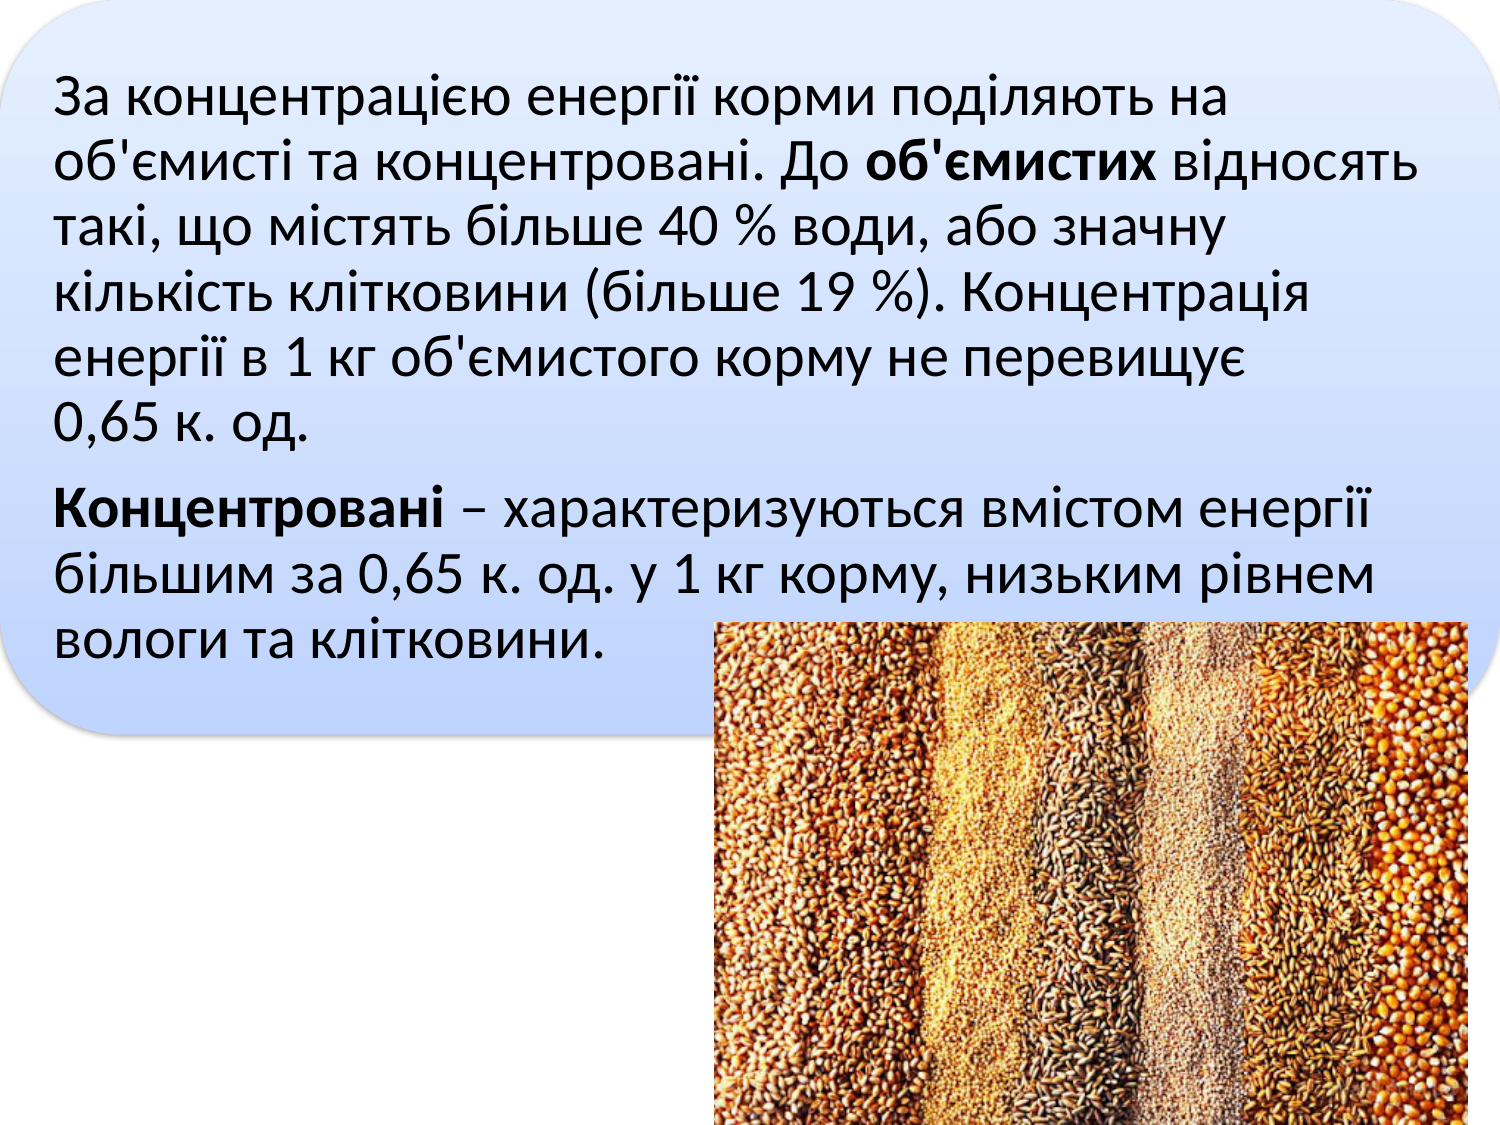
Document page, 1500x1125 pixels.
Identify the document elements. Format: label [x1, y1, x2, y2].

text_box [0, 0, 1500, 757]
picture [714, 621, 1468, 1125]
